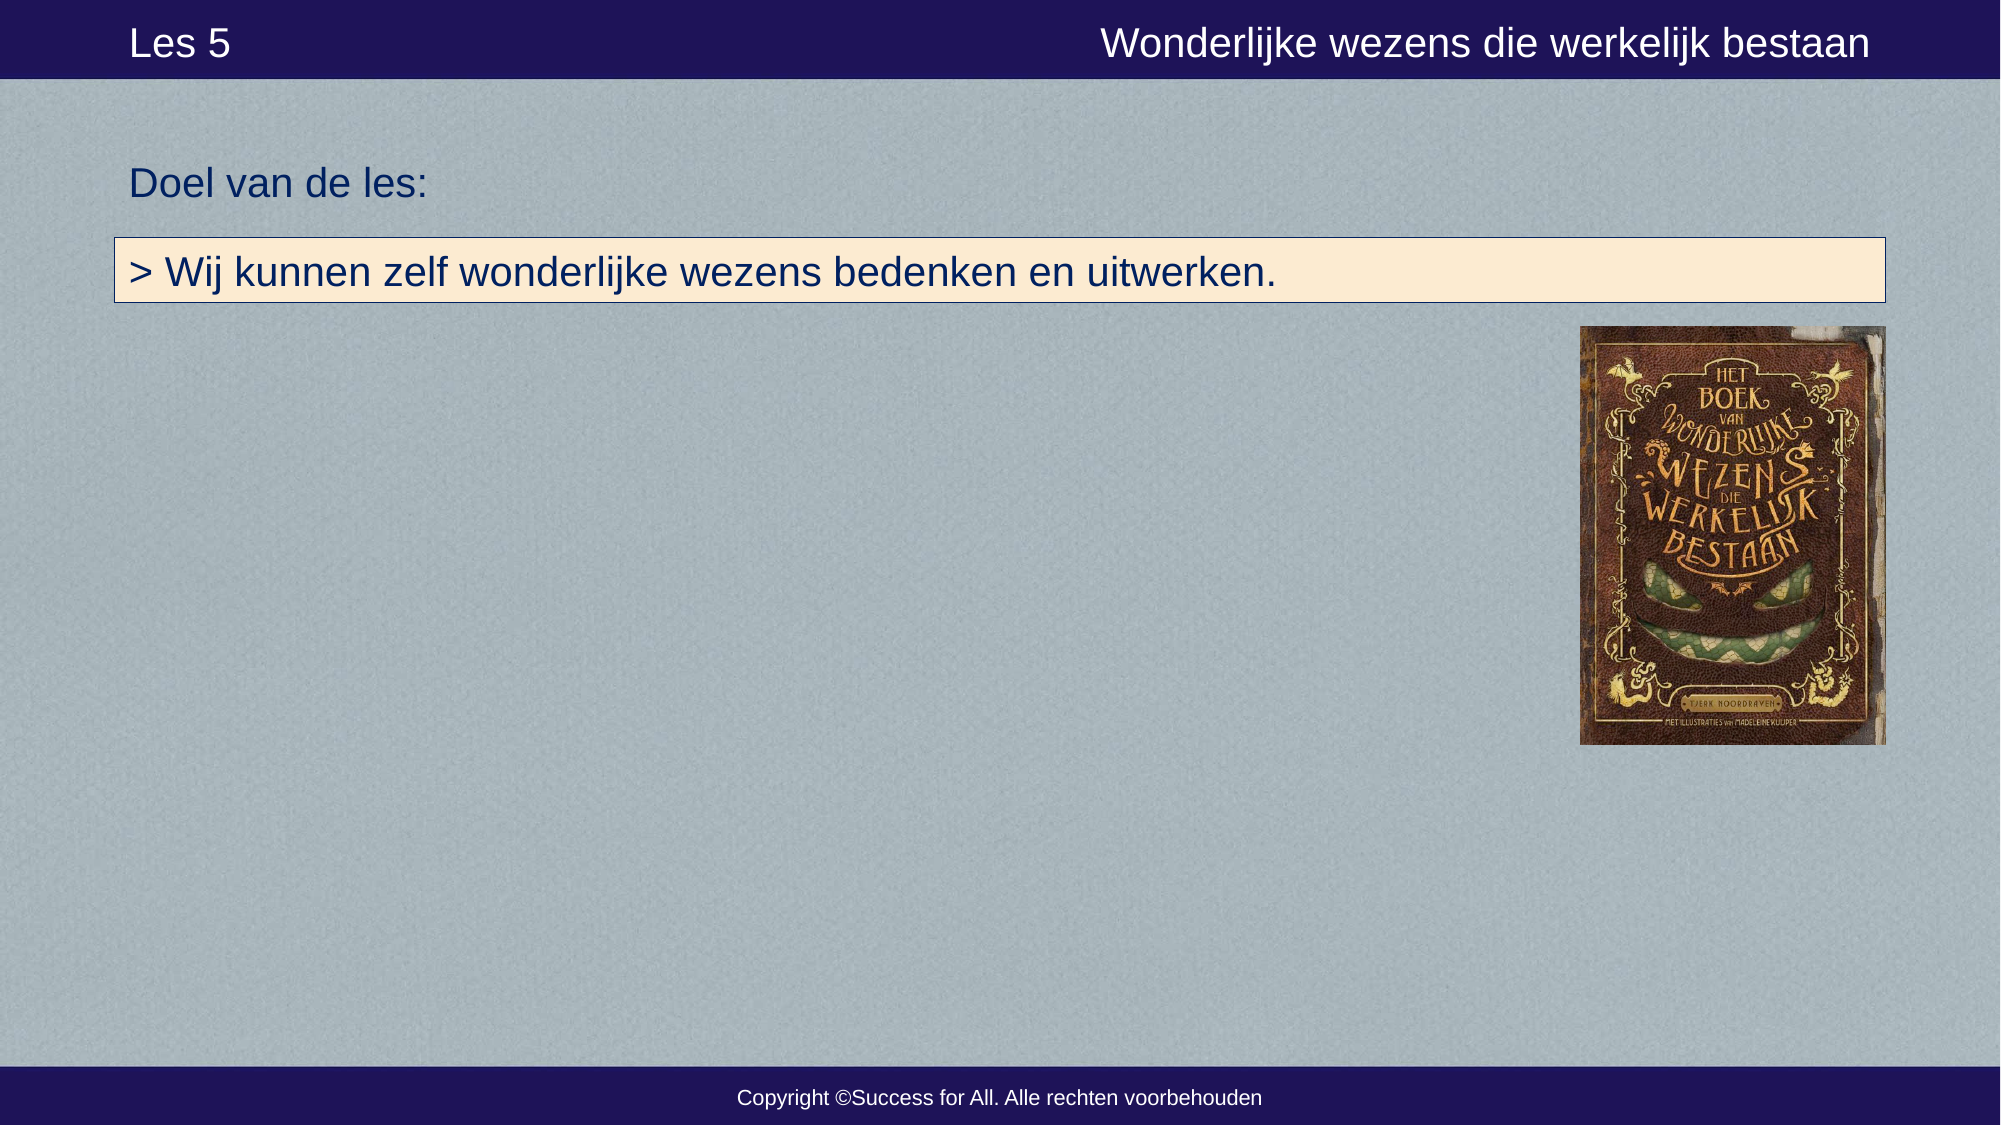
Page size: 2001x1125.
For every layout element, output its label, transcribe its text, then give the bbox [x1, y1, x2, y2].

text_box Doel van de les: [113, 148, 1635, 214]
text_box Wonderlijke wezens die werkelijk bestaan [999, 8, 1886, 73]
text_box Les 5 [114, 8, 354, 73]
text_box > Wij kunnen zelf wonderlijke wezens bedenken en uitwerken. [114, 237, 1886, 303]
picture [0, 0, 2001, 1125]
text_box Copyright ©Success for All. Alle rechten voorbehouden [0, 1076, 2000, 1125]
